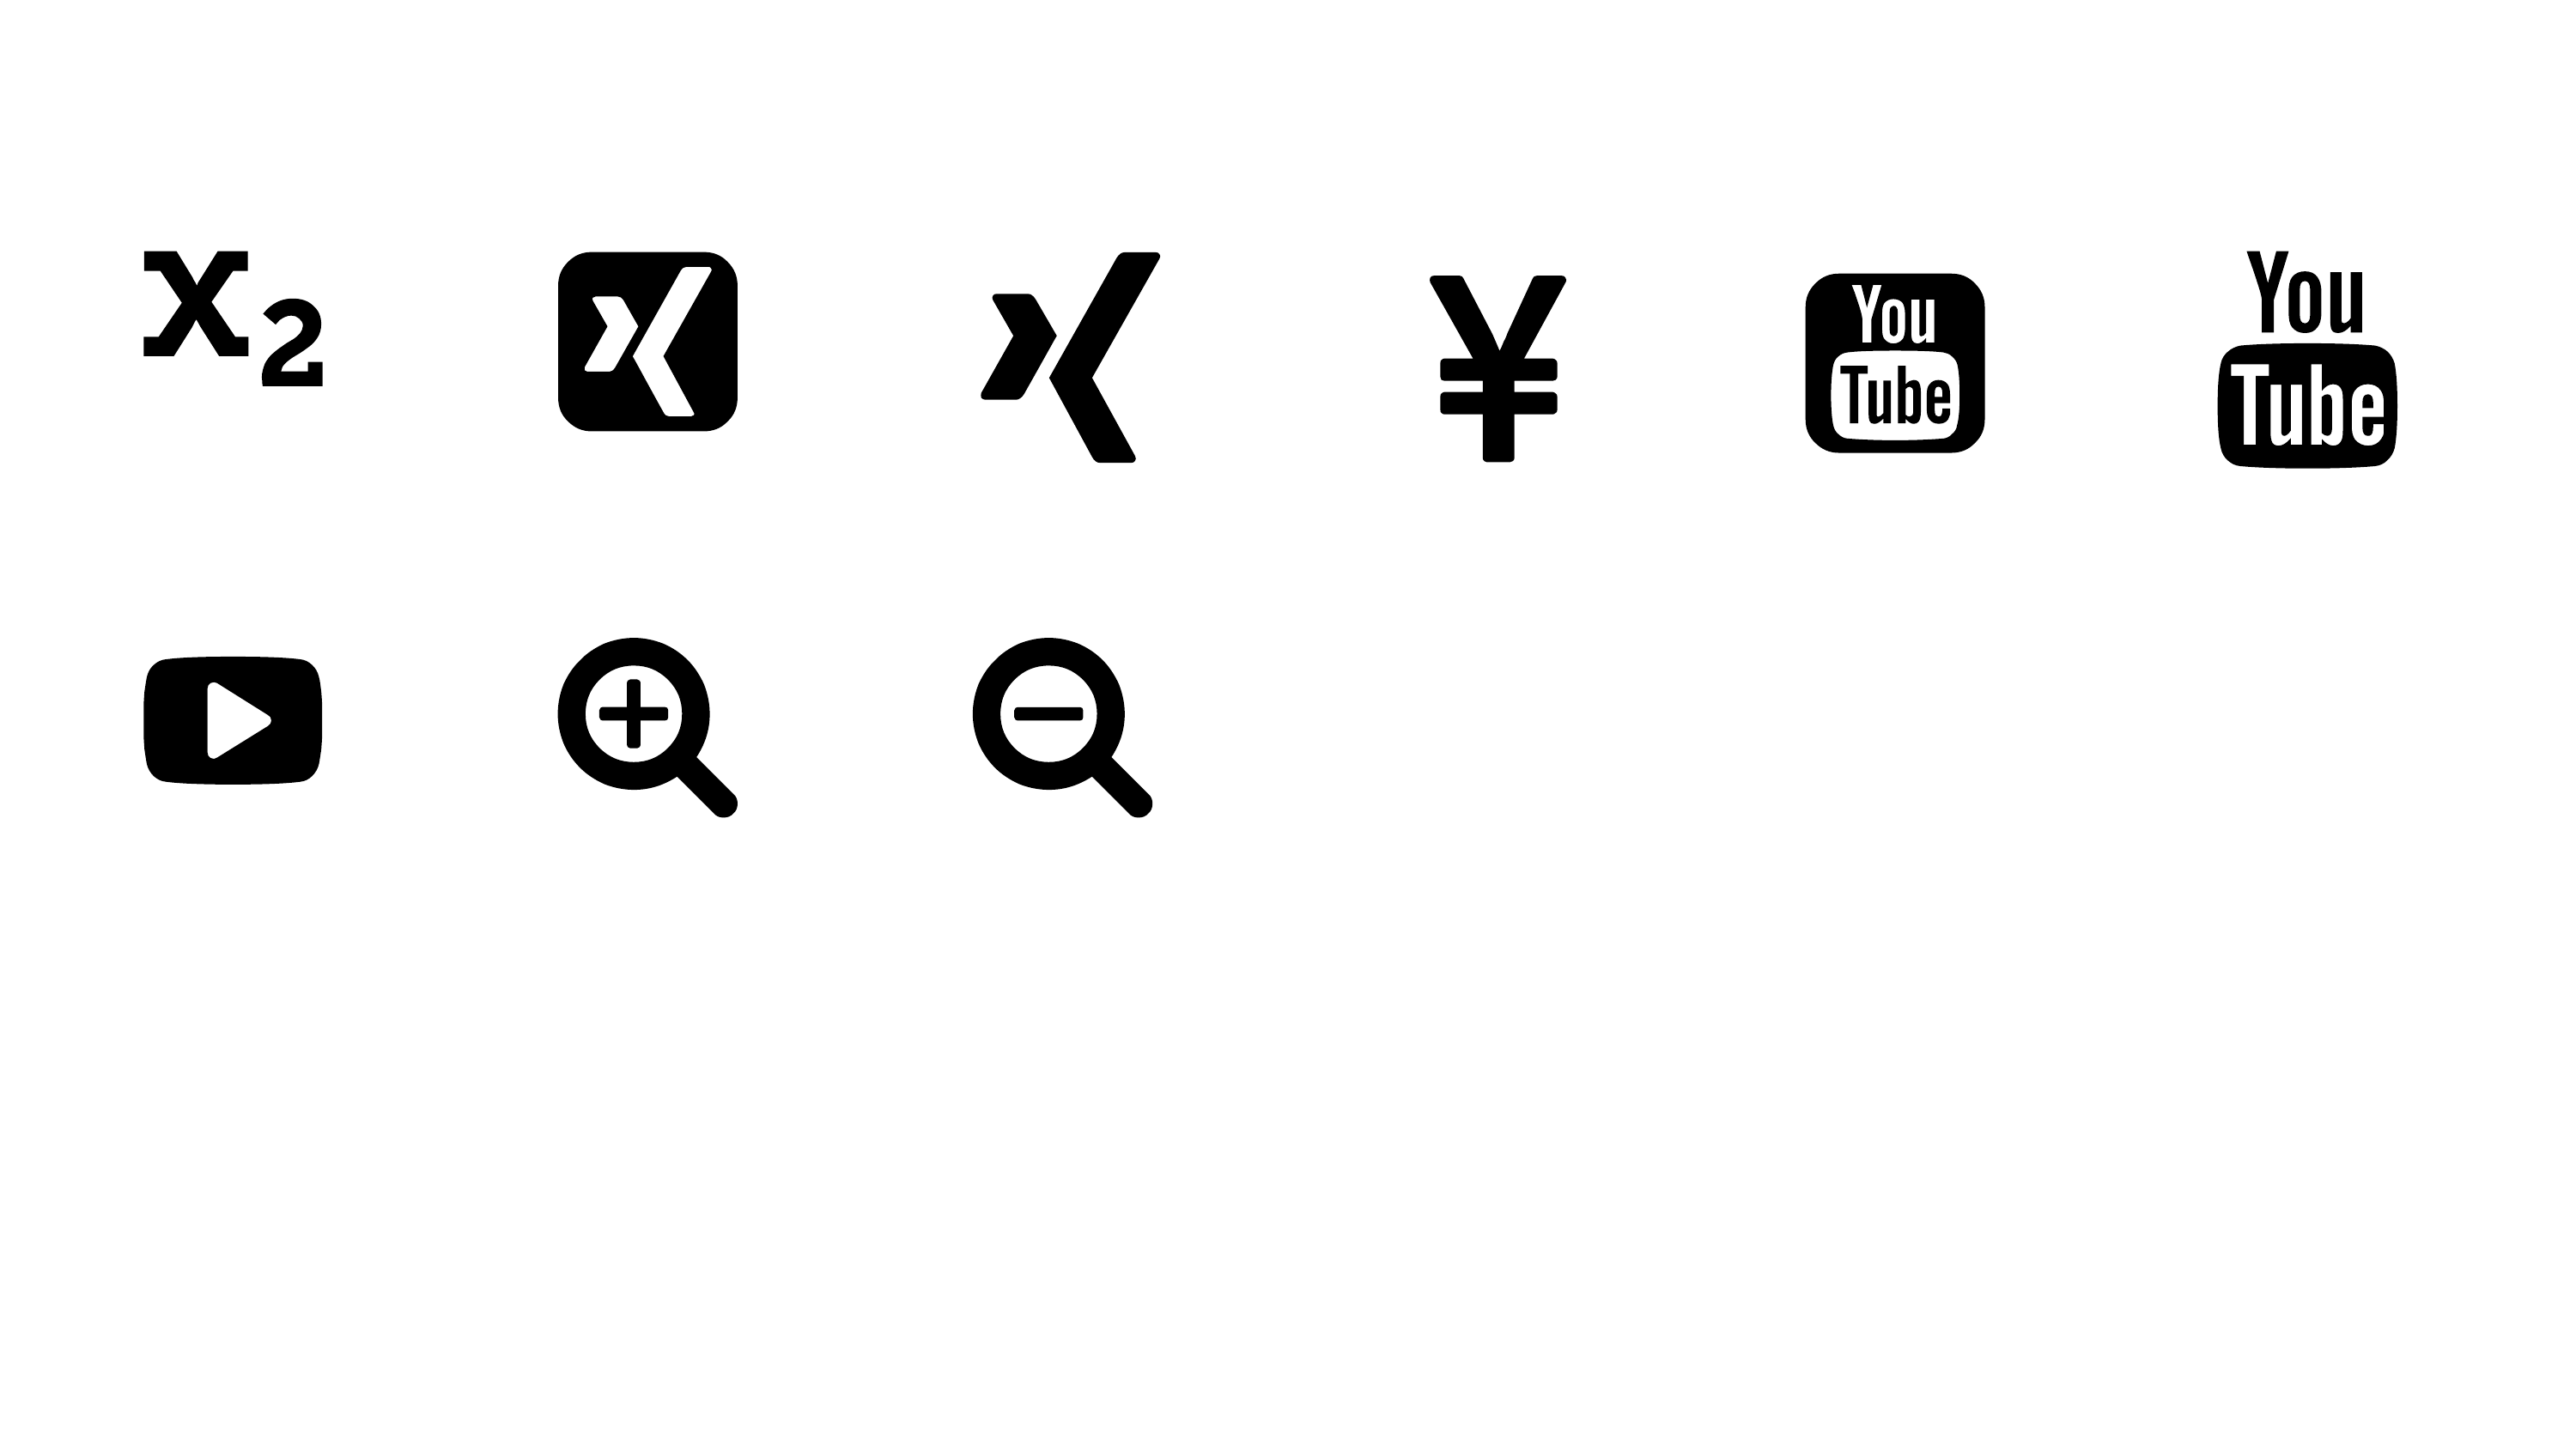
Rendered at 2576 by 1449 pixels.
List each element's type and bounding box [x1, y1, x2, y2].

text_box [143, 656, 323, 785]
text_box [558, 252, 738, 432]
text_box [980, 252, 1161, 464]
text_box [557, 637, 738, 818]
text_box [2217, 251, 2398, 469]
text_box [143, 251, 323, 387]
text_box [1430, 276, 1567, 463]
text_box [972, 637, 1153, 818]
text_box [1805, 273, 1985, 453]
